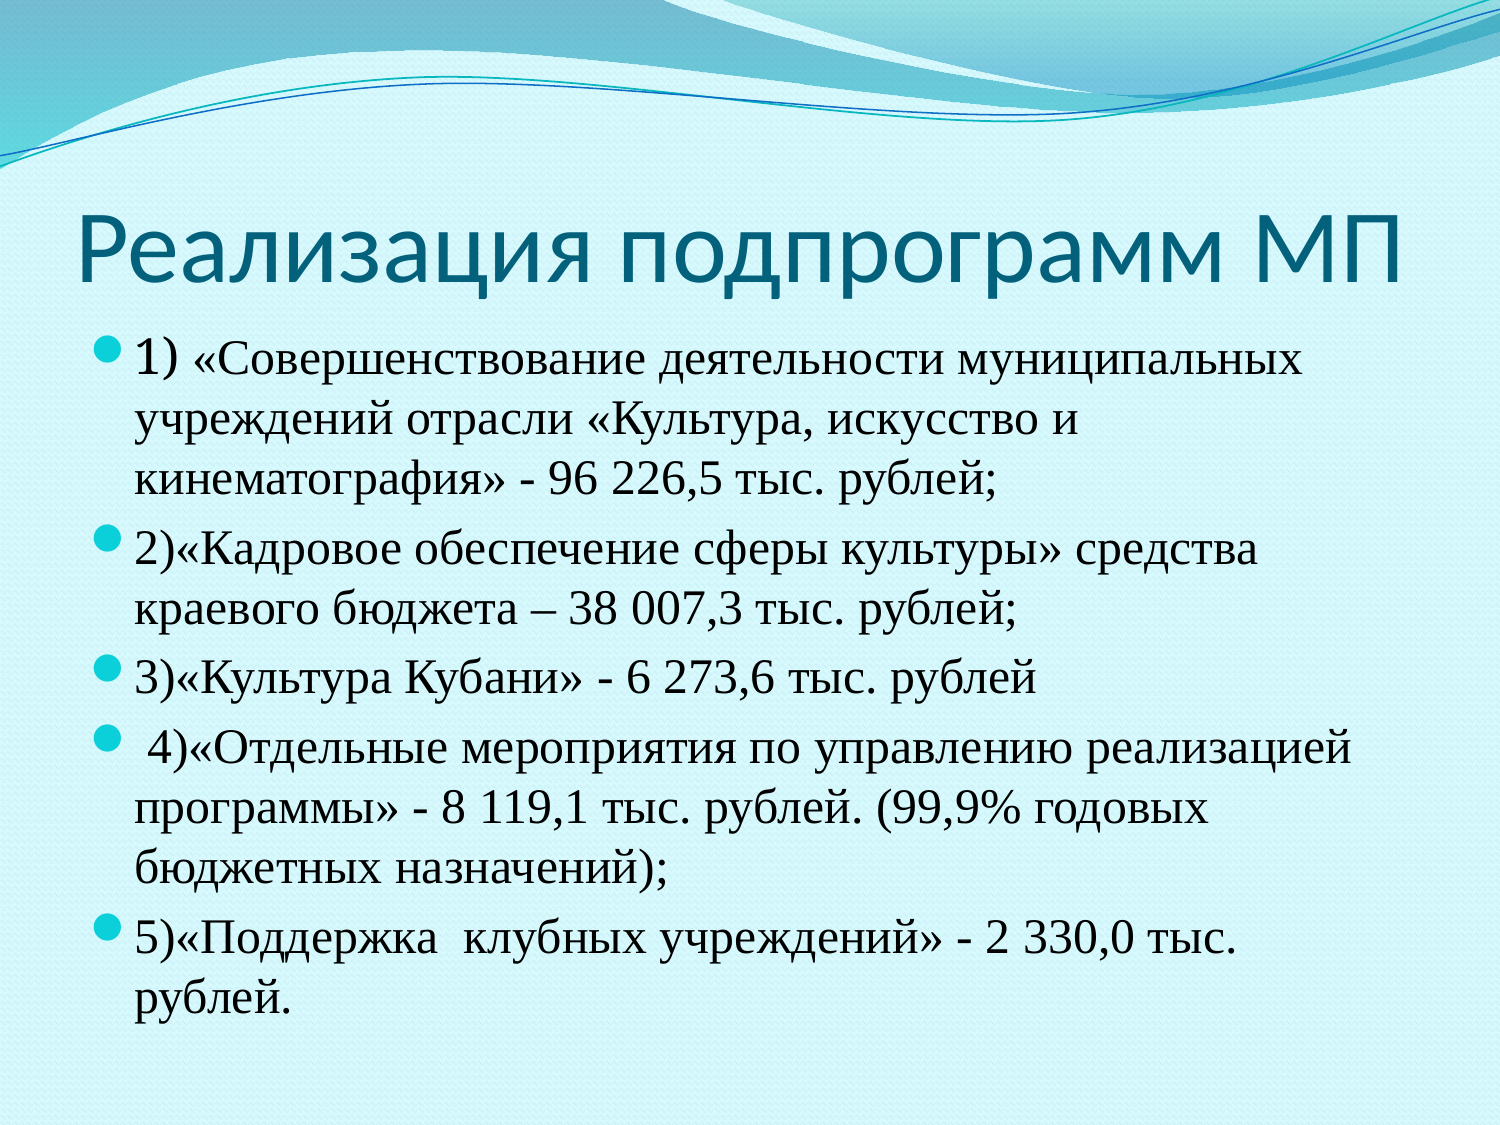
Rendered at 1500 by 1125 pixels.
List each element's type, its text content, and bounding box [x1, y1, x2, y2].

list 1) «Совершенствование деятельности муниципальных учреждений отрасли «Культура, искусство и кинематография» - 96 226,5 тыс. рублей; 2)«Кадровое обеспечение сферы культуры» средства краевого бюджета – 38 007,3 тыс. рублей; 3)«Культура Кубани» - 6 273,6 тыс. рублей 4)«Отдельные мероприятия по управлению реализацией программы» - 8 119,1 тыс. рублей. (99,9% годовых бюджетных назначений); 5)«Поддержка клубных учреждений» - 2 330,0 тыс. рублей. [75, 317, 1425, 1038]
title Реализация подпрограмм МП [75, 115, 1425, 303]
